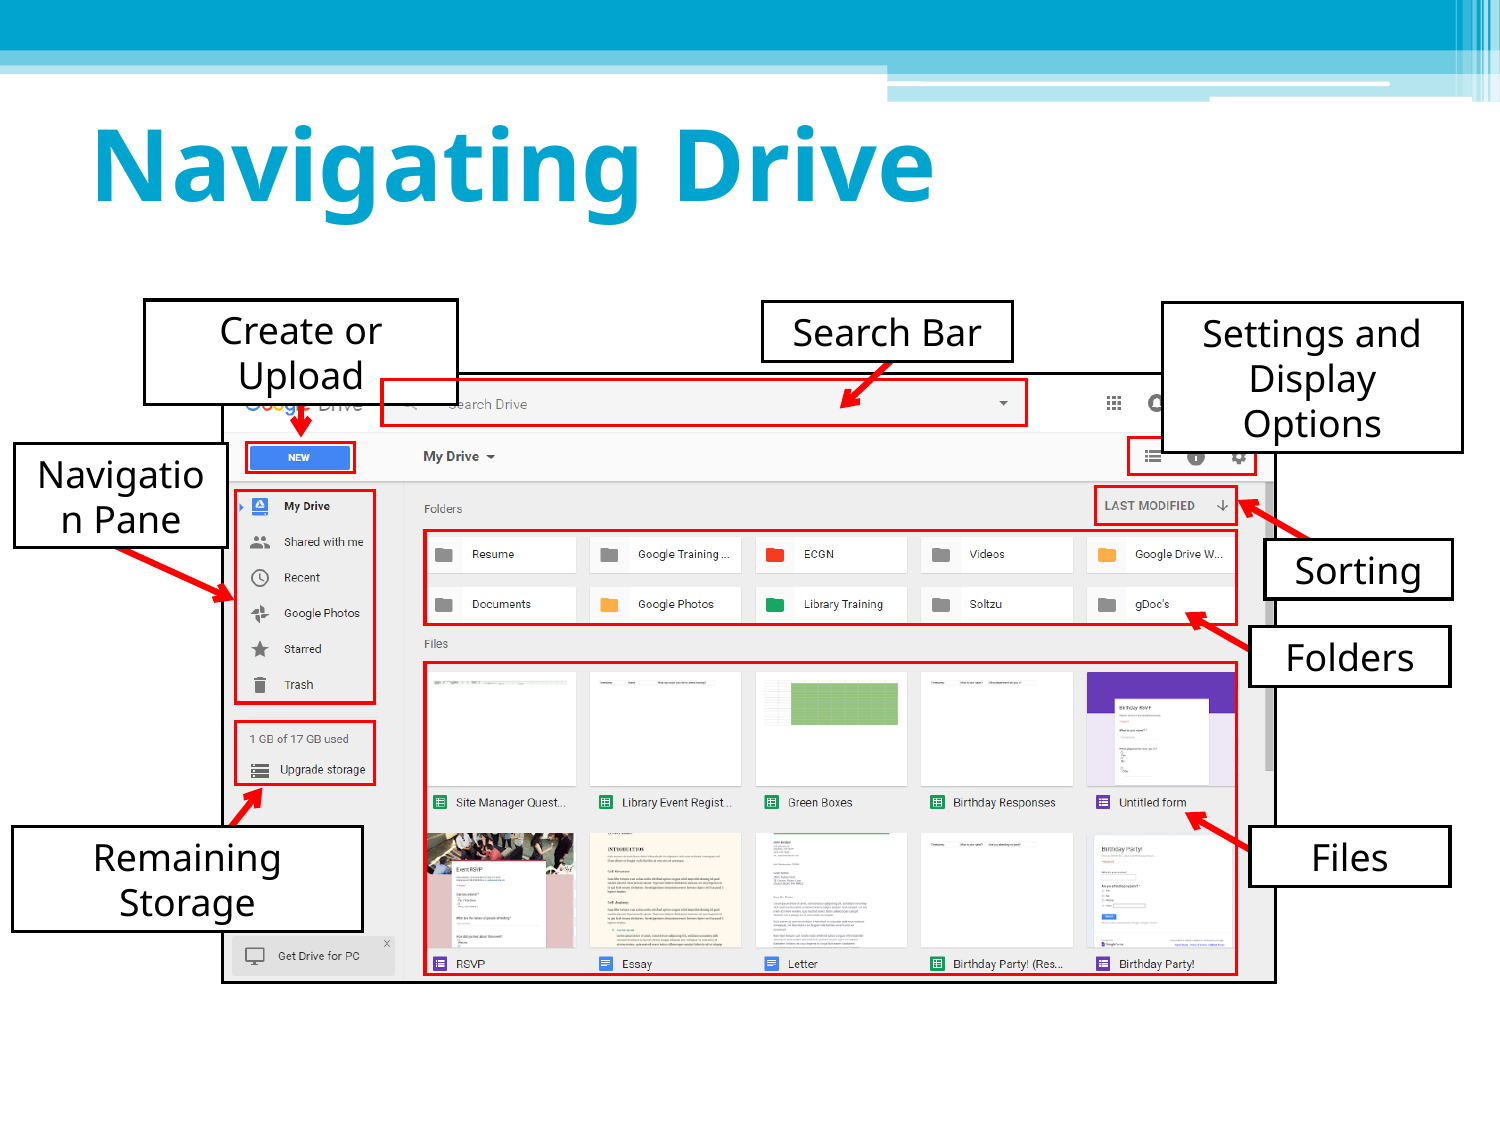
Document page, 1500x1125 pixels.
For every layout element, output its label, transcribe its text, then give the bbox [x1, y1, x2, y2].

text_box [1184, 812, 1273, 863]
text_box Remaining Storage [12, 826, 223, 932]
text_box Files [1274, 826, 1450, 887]
text_box Create or Upload [144, 299, 458, 405]
text_box Folders [1274, 626, 1450, 687]
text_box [839, 326, 928, 409]
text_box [212, 787, 263, 850]
text_box Settings and Display Options [1162, 302, 1463, 453]
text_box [1184, 612, 1273, 663]
text_box Navigation Pane [14, 443, 223, 548]
picture [223, 374, 1274, 981]
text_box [1237, 499, 1325, 551]
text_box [1262, 369, 1350, 452]
text_box Search Bar [762, 301, 1013, 362]
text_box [96, 537, 235, 600]
text_box Sorting [1274, 539, 1453, 600]
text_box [204, 857, 363, 880]
title Navigating Drive [75, 75, 1418, 248]
